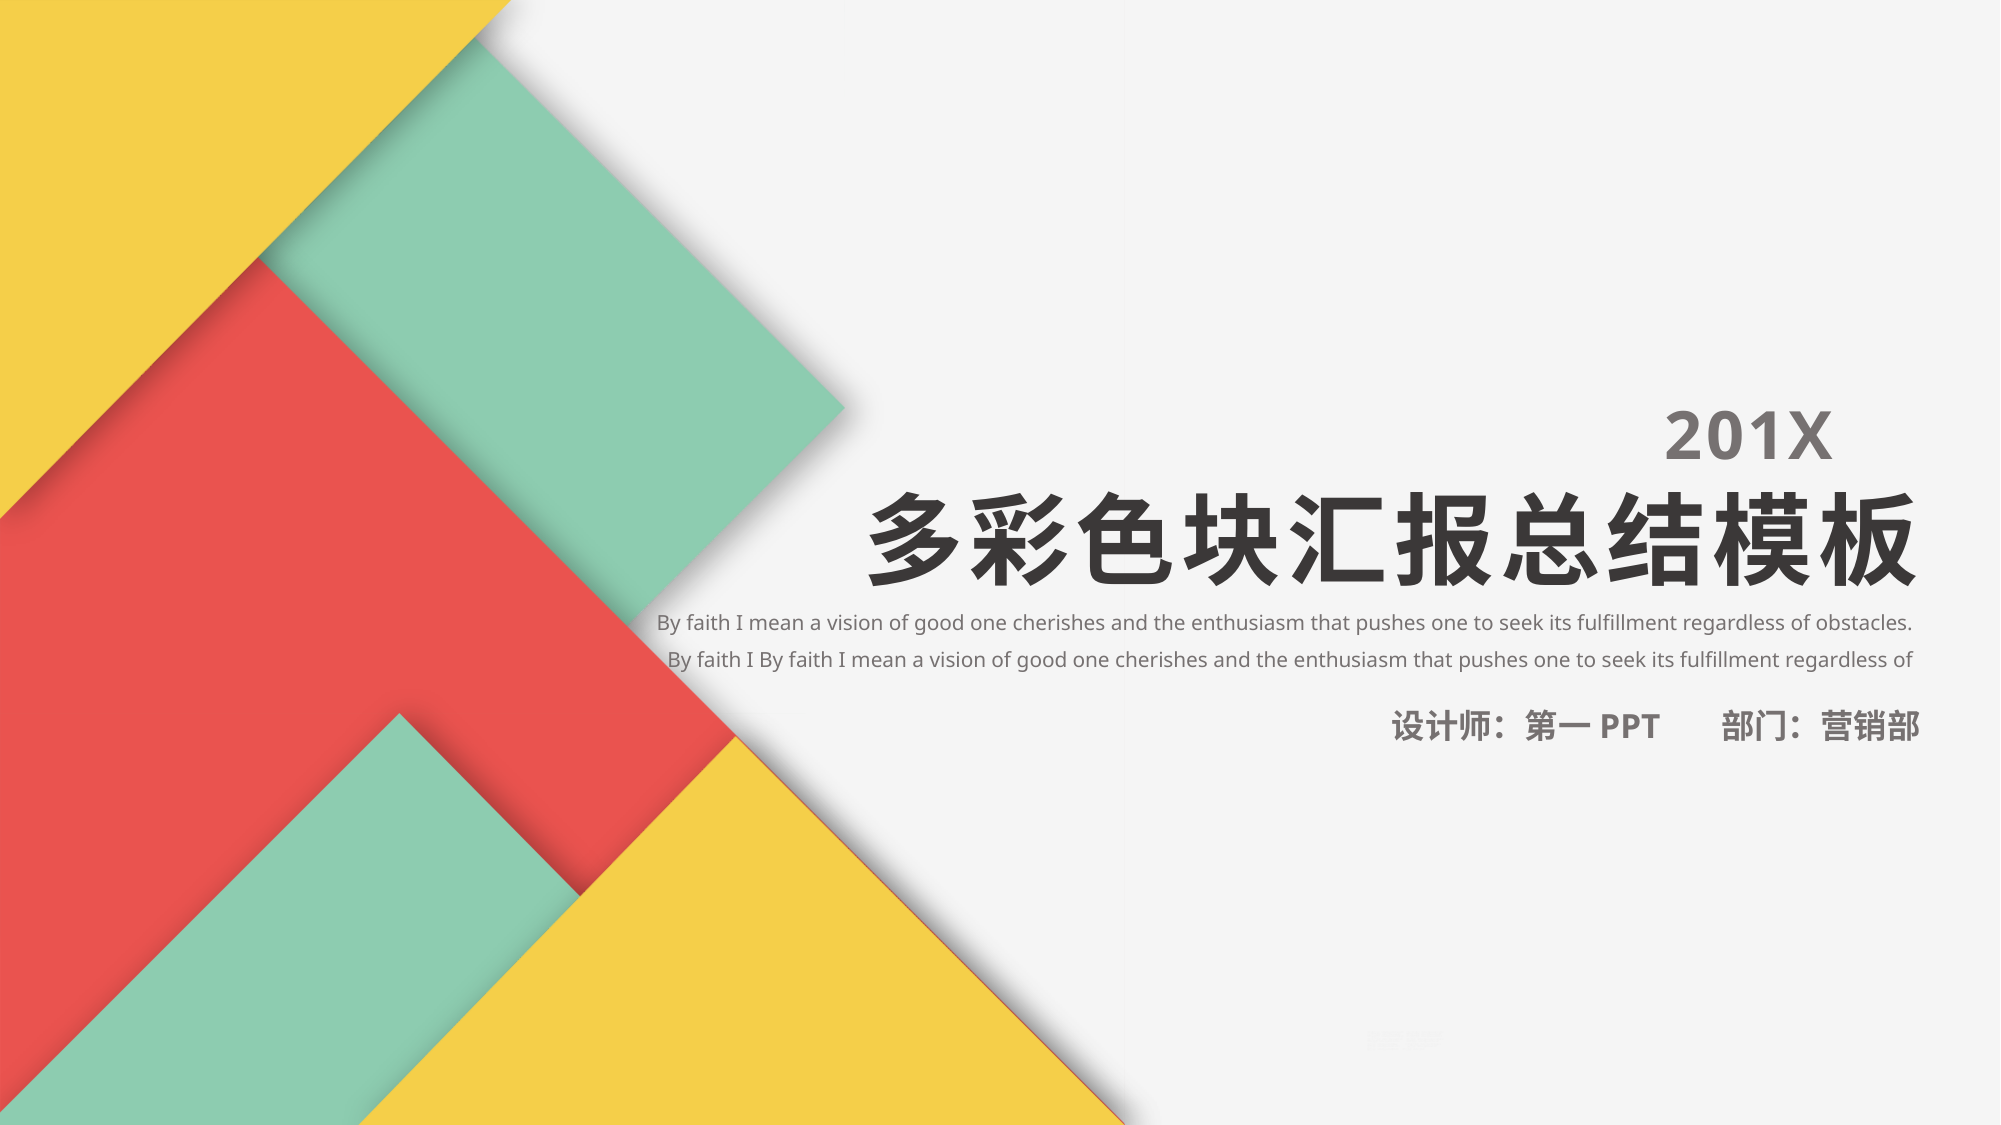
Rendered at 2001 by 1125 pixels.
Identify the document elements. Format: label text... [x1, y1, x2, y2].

text_box 201X [1649, 385, 1928, 481]
text_box By faith I mean a vision of good one cherishes and the enthusiasm that pushes one to seek its fulfillment regardless of obstacles. By faith I By faith I mean a vision of good one cherishes and the enthusiasm that pushes one to seek its fulfillment regardless of [1125, 589, 1928, 680]
text_box 多彩色块汇报总结模板 [1125, 469, 1935, 605]
text_box 设计师：第一PPT 部门：营销部 [1319, 697, 1936, 753]
picture [0, 0, 1127, 1125]
